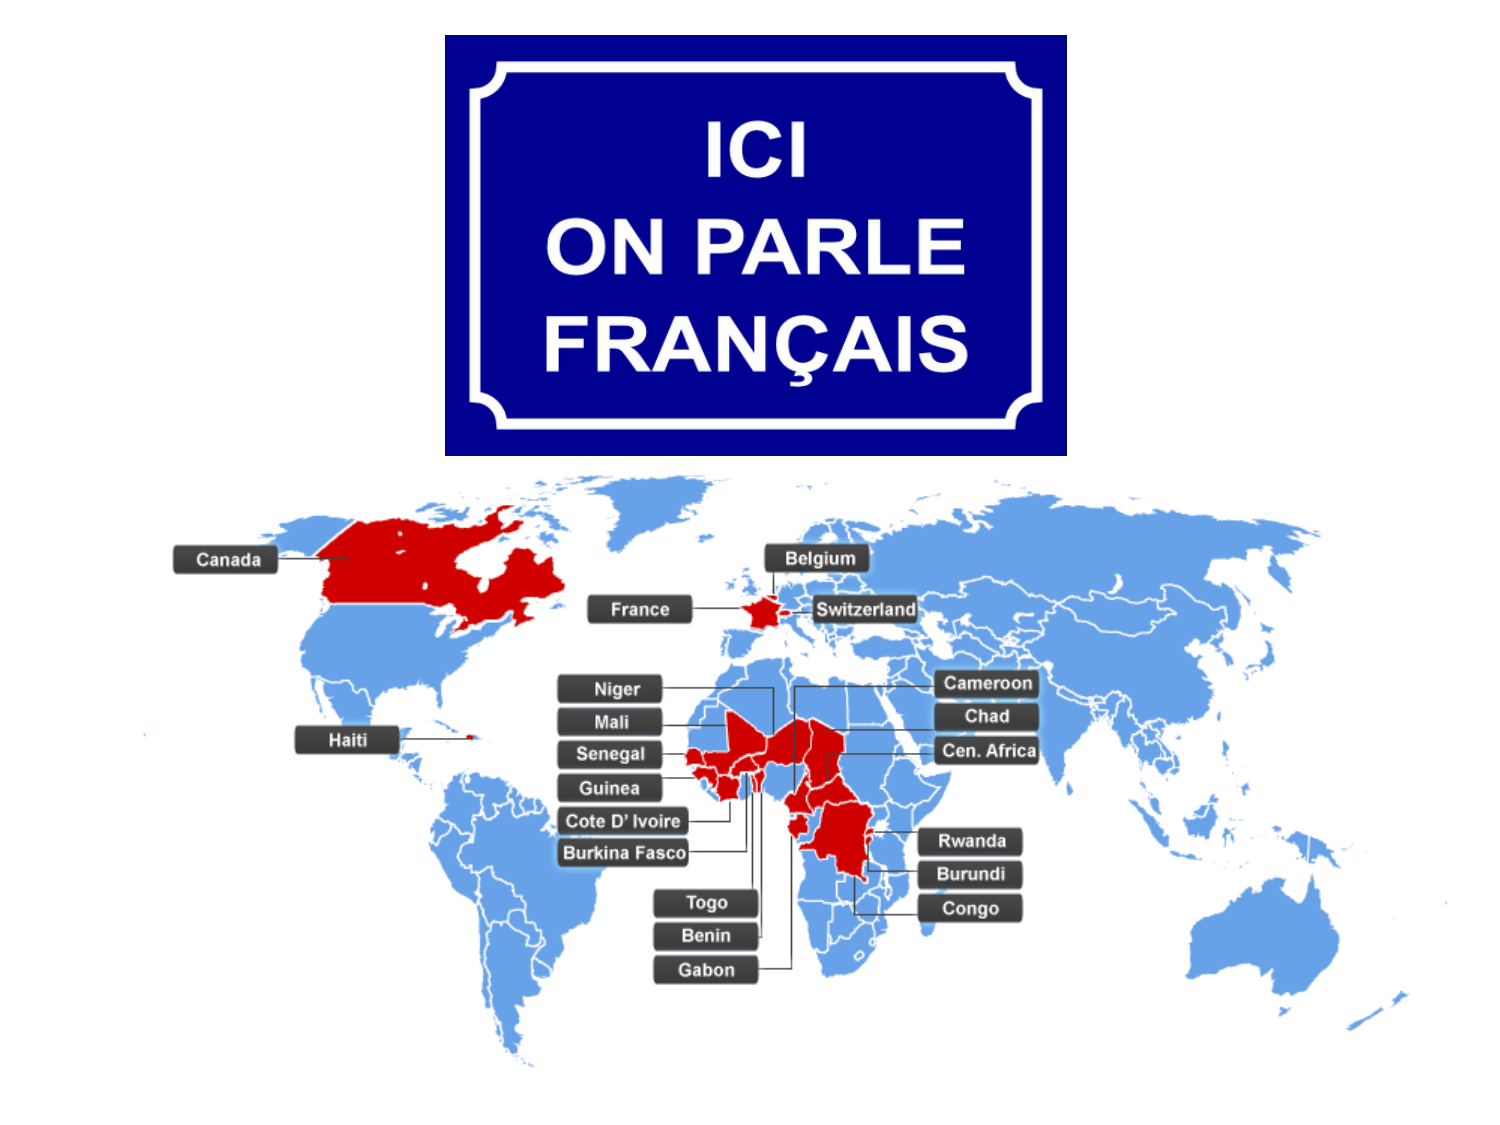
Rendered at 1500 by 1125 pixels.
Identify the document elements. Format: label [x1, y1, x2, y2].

list [116, 456, 1468, 1088]
picture [445, 34, 1067, 456]
